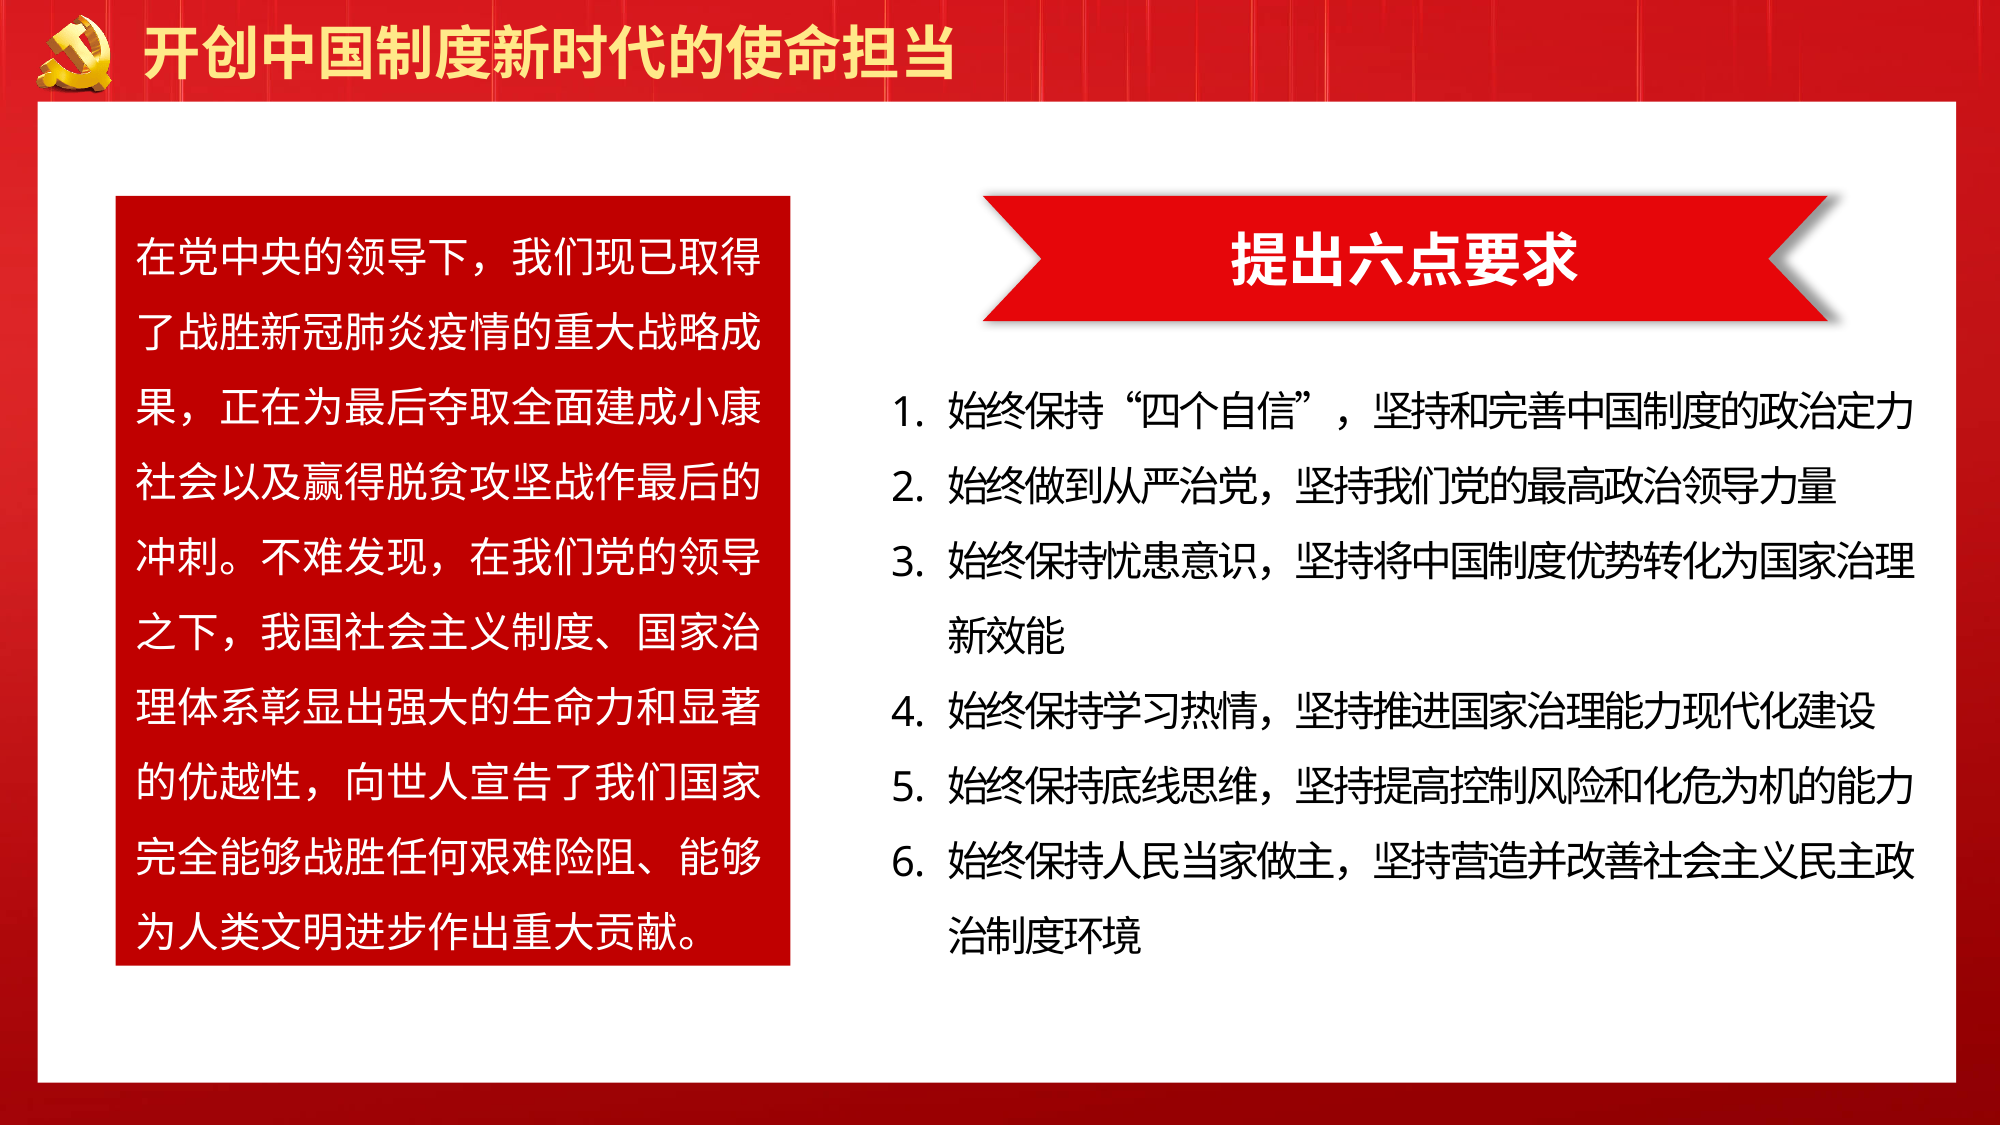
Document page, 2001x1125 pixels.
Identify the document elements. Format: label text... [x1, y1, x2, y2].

text_box 开创中国制度新时代的使命担当 [128, 8, 1007, 94]
text_box 提出六点要求 [980, 194, 1831, 323]
text_box 在党中央的领导下，我们现已取得了战胜新冠肺炎疫情的重大战略成果，正在为最后夺取全面建成小康社会以及赢得脱贫攻坚战作最后的冲刺。不难发现，在我们党的领导之下，我国社会主义制度、国家治理体系彰显出强大的生命力和显著的优越性，向世人宣告了我们国家完全能够战胜任何艰难险阻、能够为人类文明进步作出重大贡献。 [115, 195, 791, 966]
picture [0, 0, 2000, 1125]
text_box 始终保持“四个自信”，坚持和完善中国制度的政治定力 始终做到从严治党，坚持我们党的最高政治领导力量 始终保持忧患意识，坚持将中国制度优势转化为国家治理新效能 始终保持学习热情，坚持推进国家治理能力现代化建设 始终保持底线思维，坚持提高控制风险和化危为机的能力 始终保持人民当家做主，坚持营造并改善社会主义民主政治制度环境 [876, 352, 1935, 968]
